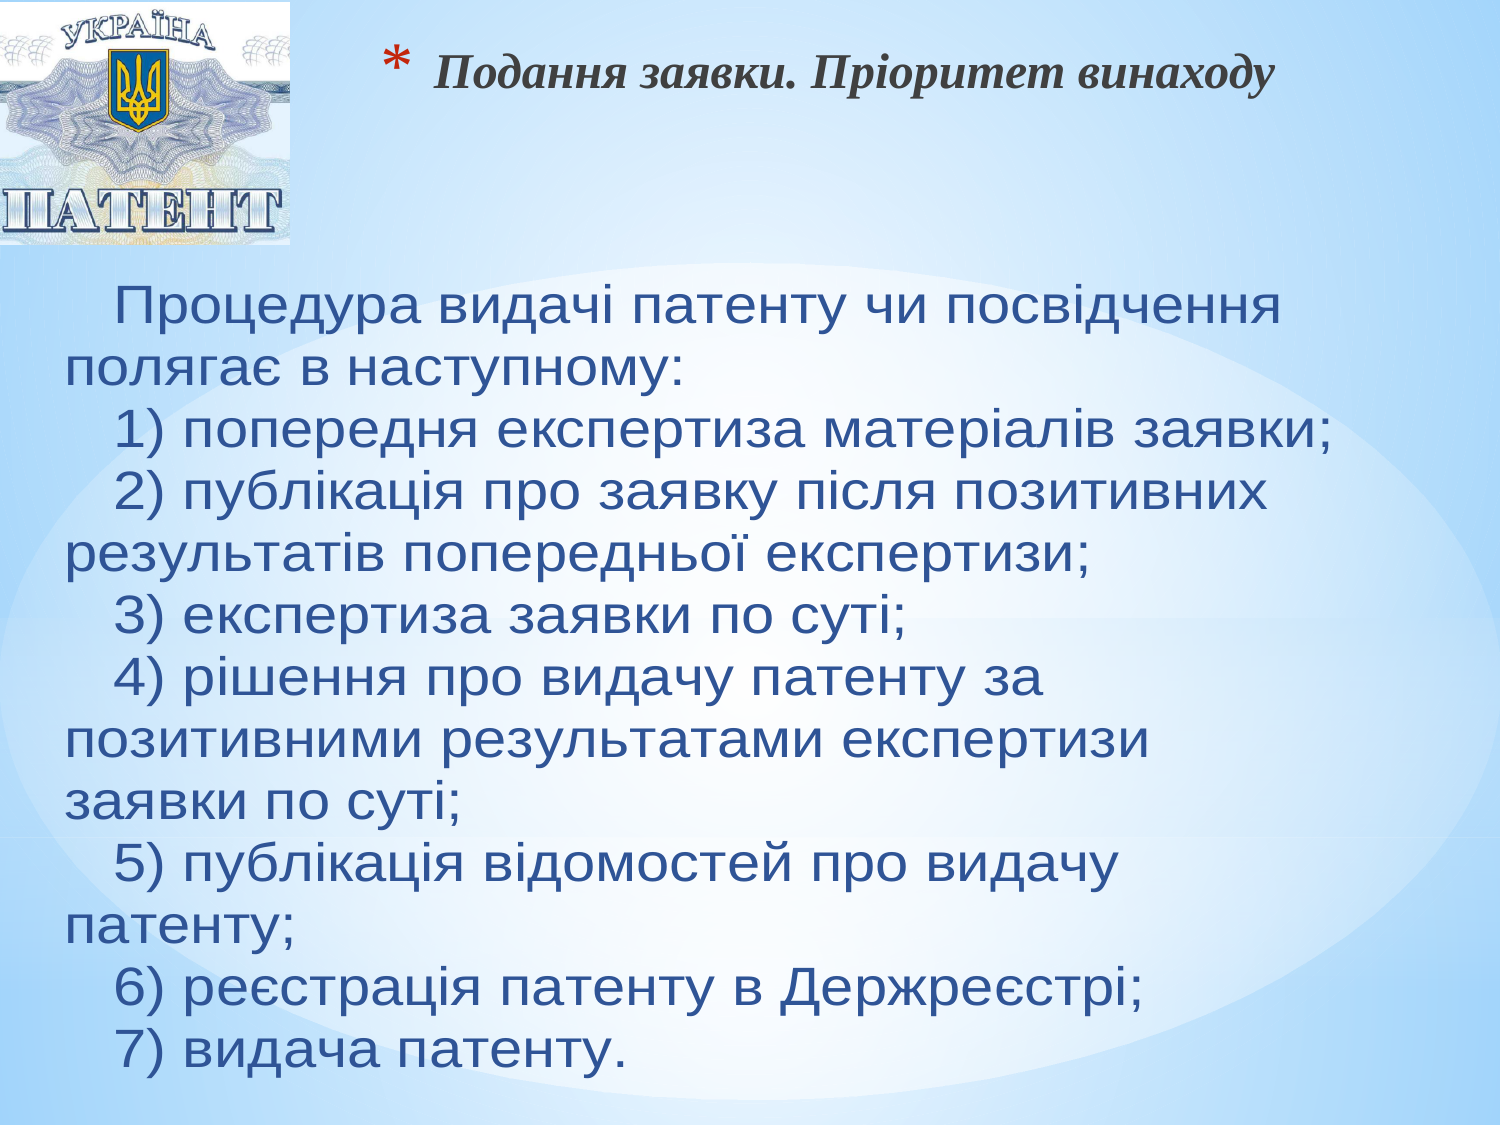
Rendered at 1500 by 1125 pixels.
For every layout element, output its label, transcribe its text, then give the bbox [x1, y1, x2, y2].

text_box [31, 244, 1469, 1125]
picture [0, 2, 290, 245]
text_box Подання заявки. Пріоритет винаходу [295, 30, 1427, 171]
